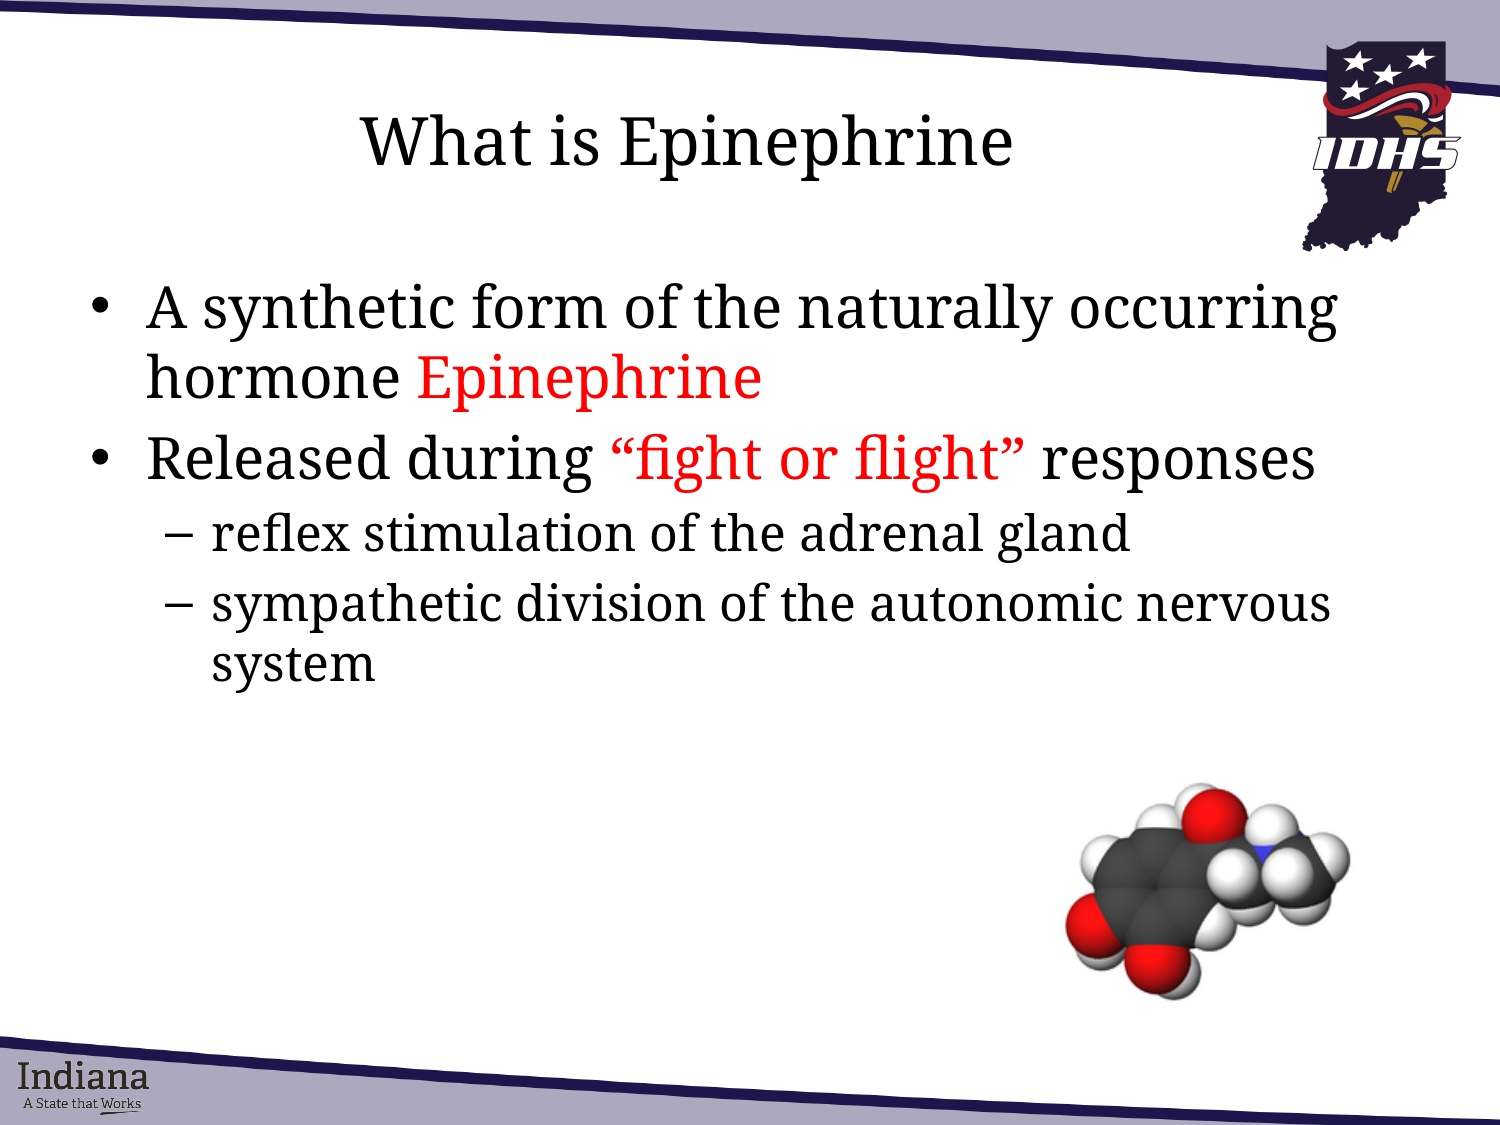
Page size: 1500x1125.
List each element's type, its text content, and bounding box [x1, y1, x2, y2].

list A synthetic form of the naturally occurring hormone Epinephrine Released during “fight or flight” responses reflex stimulation of the adrenal gland sympathetic division of the autonomic nervous system [75, 262, 1425, 1005]
title What is Epinephrine [75, 45, 1300, 233]
picture [0, 0, 1500, 1125]
